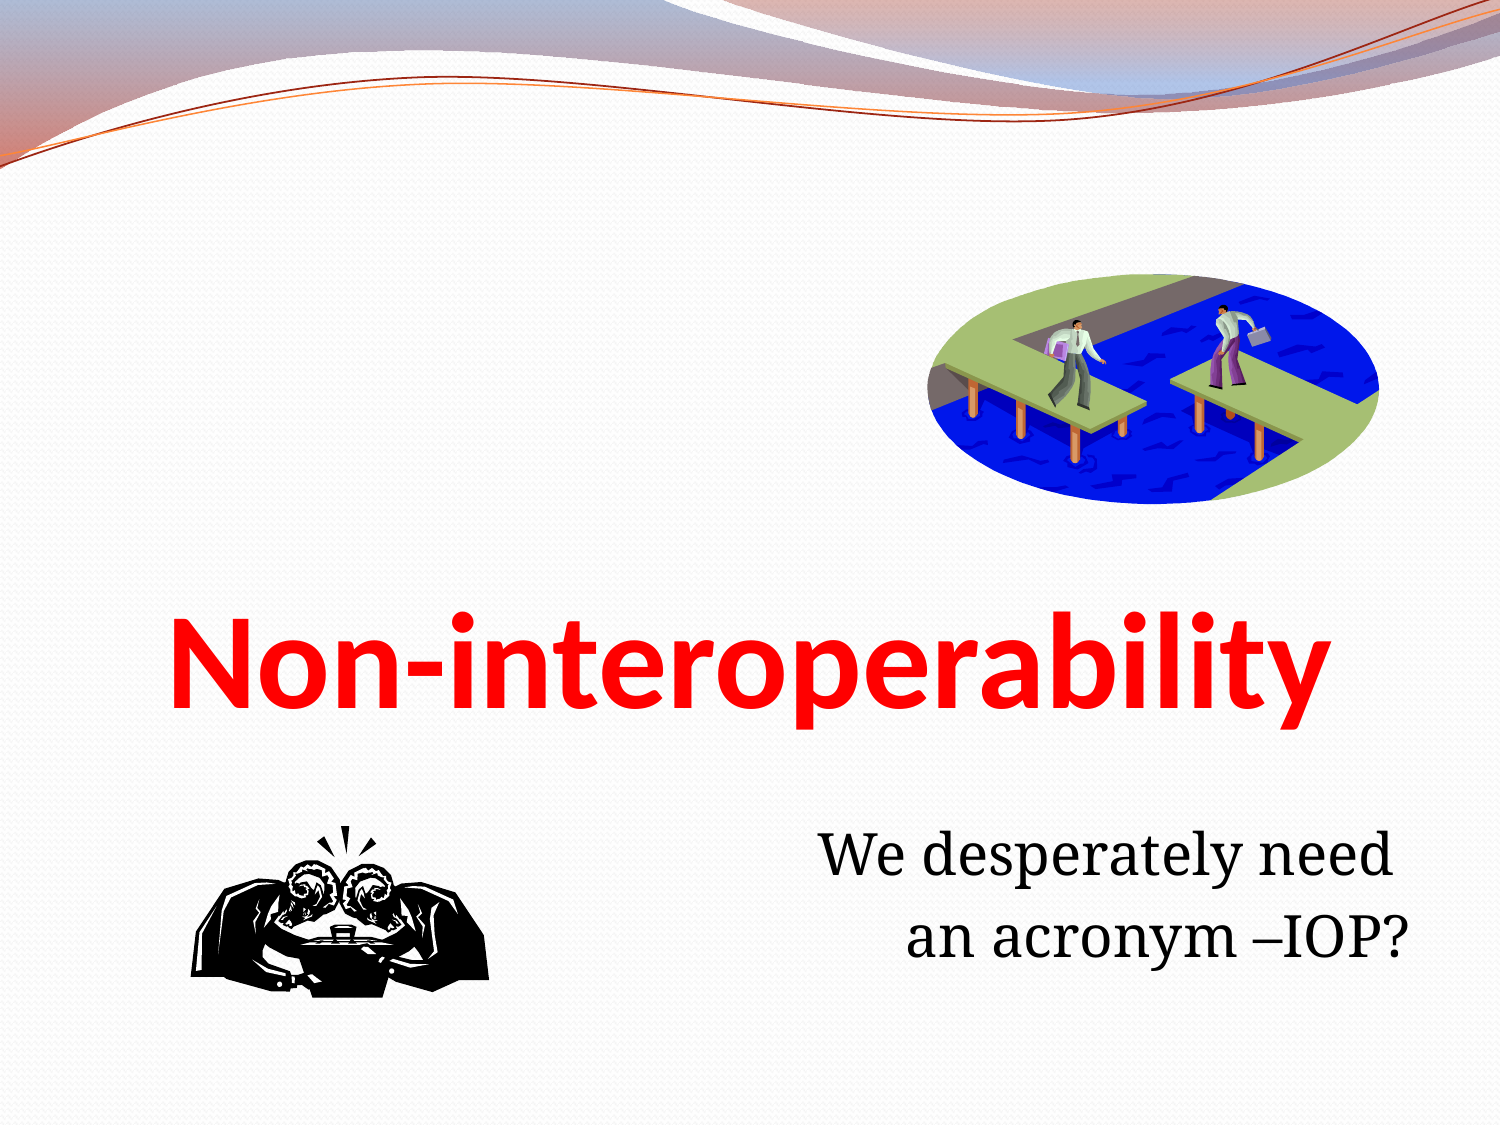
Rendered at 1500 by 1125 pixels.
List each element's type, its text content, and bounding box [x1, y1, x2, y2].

picture [926, 269, 1385, 510]
picture [190, 825, 490, 998]
list Non-interoperability We desperately need an acronym –IOP? [75, 243, 1425, 1038]
